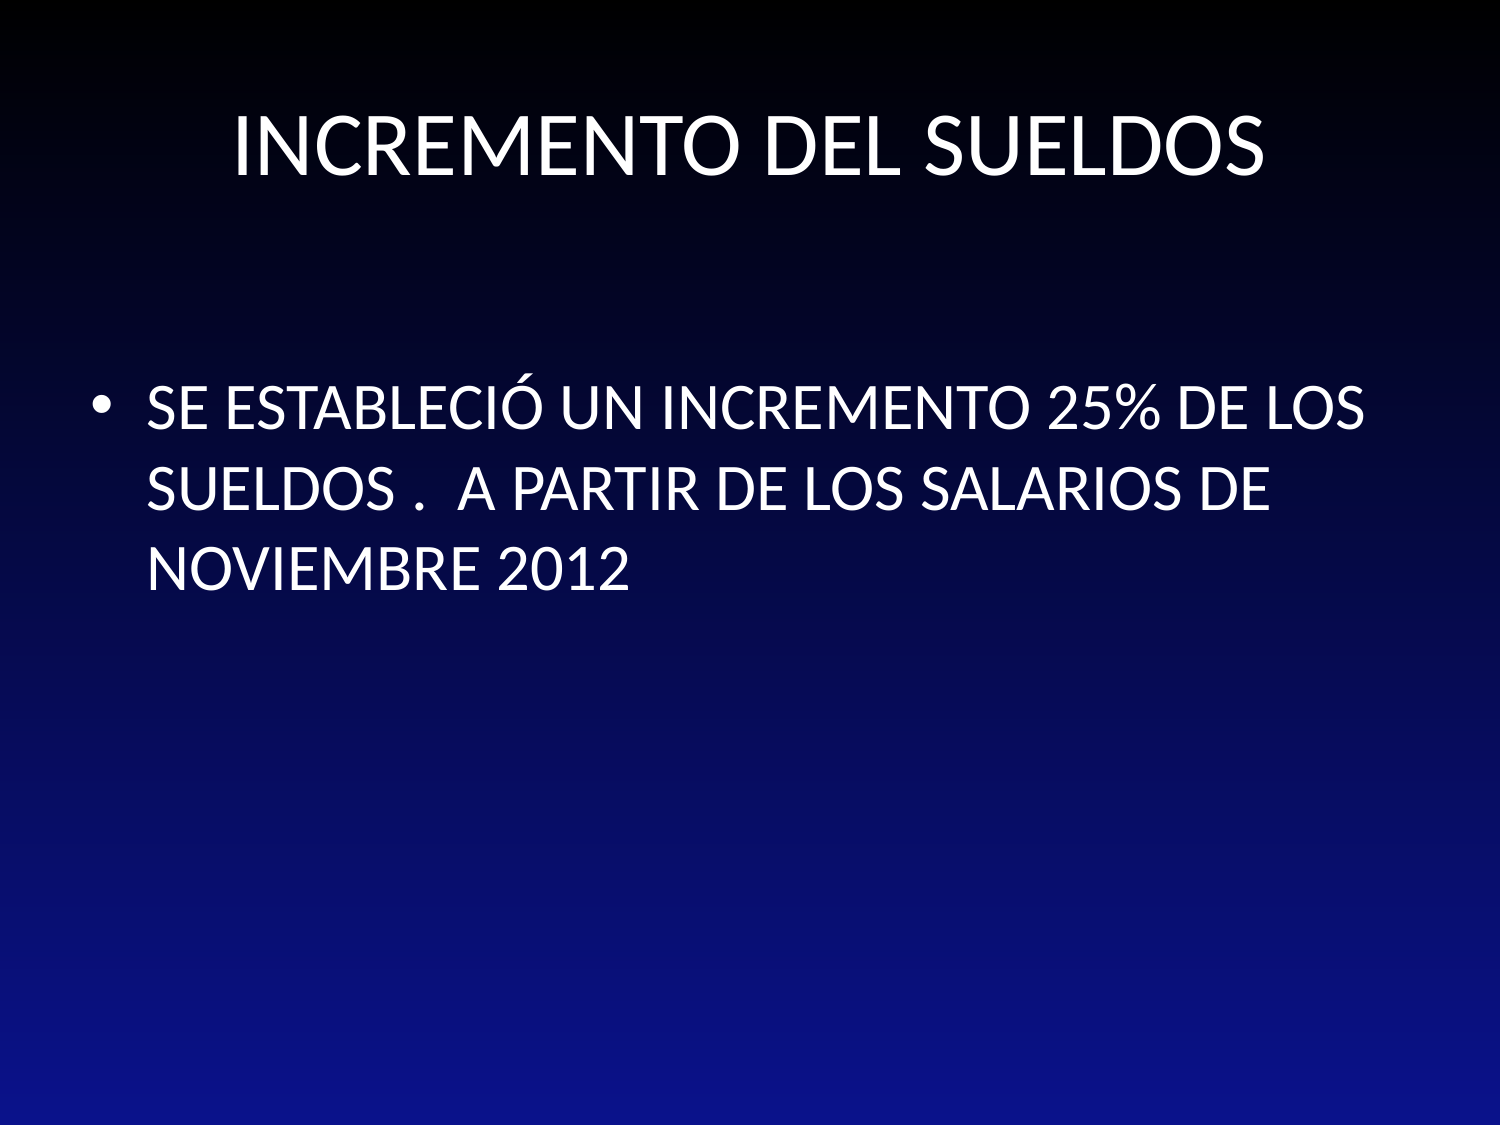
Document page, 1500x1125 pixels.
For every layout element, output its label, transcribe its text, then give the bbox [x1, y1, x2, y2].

list SE ESTABLECIÓ UN INCREMENTO 25% DE LOS SUELDOS . A PARTIR DE LOS SALARIOS DE NOVIEMBRE 2012 [74, 262, 1426, 1006]
title INCREMENTO DEL SUELDOS [74, 44, 1426, 233]
